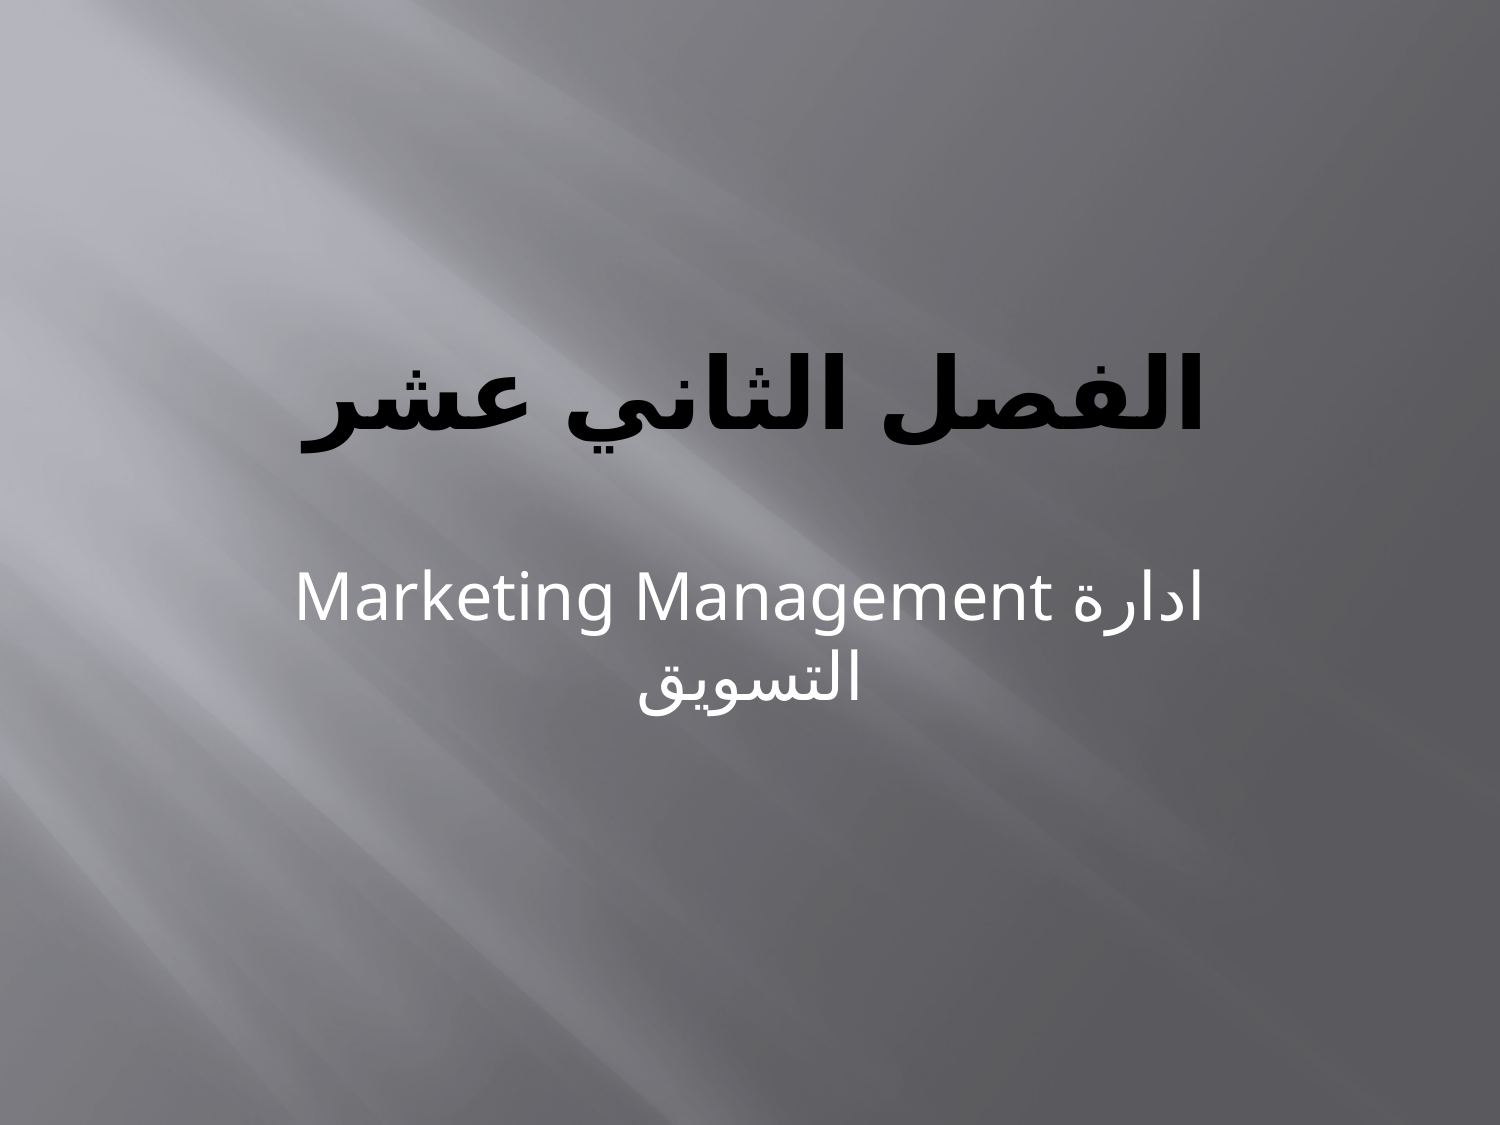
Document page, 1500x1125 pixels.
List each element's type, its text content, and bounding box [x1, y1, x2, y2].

subtitle Marketing Management ادارة التسويق [225, 546, 1275, 834]
title الفصل الثاني عشر [69, 224, 1420, 450]
